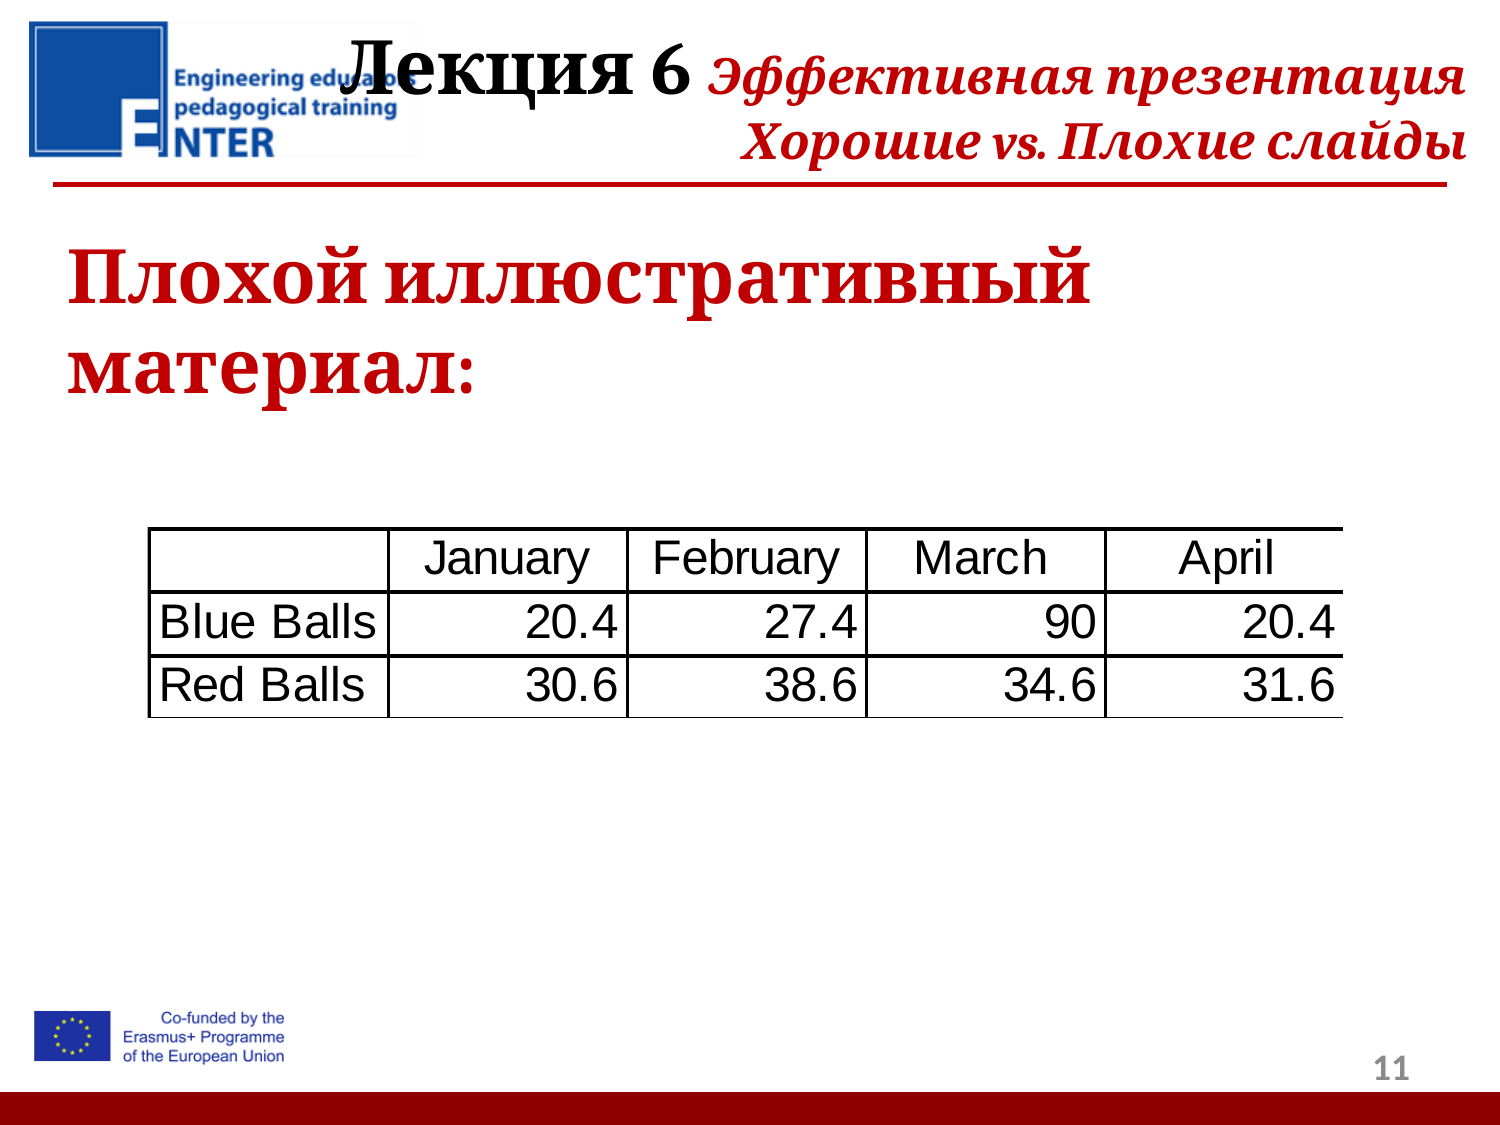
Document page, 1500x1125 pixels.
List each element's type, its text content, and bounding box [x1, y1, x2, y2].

text_box Плохой иллюстративный материал: [52, 220, 1447, 476]
slide_number 11 [1074, 1035, 1425, 1095]
text_box Лекция 6 Эффективная презентация Хорошие vs. Плохие слайды [230, 12, 1483, 178]
text_box [0, 1092, 1500, 1125]
picture [29, 986, 285, 1084]
picture [29, 17, 418, 162]
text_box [147, 526, 1347, 722]
